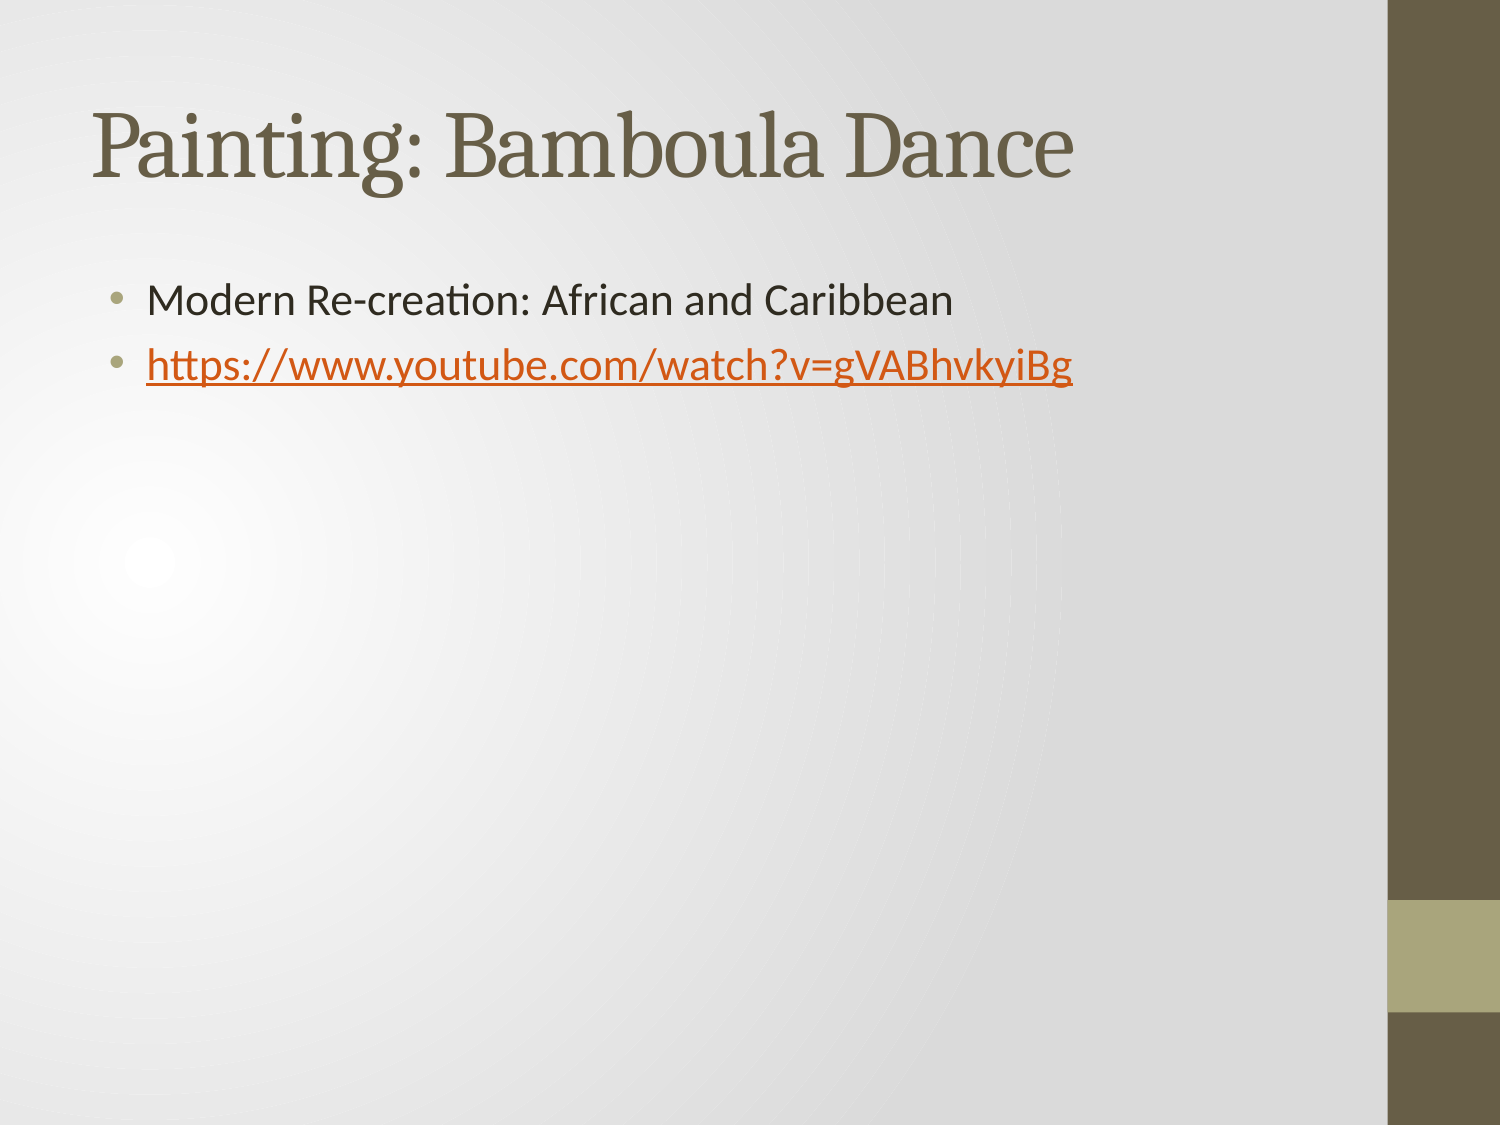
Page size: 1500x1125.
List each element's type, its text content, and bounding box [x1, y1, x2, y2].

title Painting: Bamboula Dance [75, 45, 1325, 233]
list Modern Re-creation: African and Caribbean https://www.youtube.com/watch?v=gVABhvkyiBg [75, 262, 1325, 1050]
